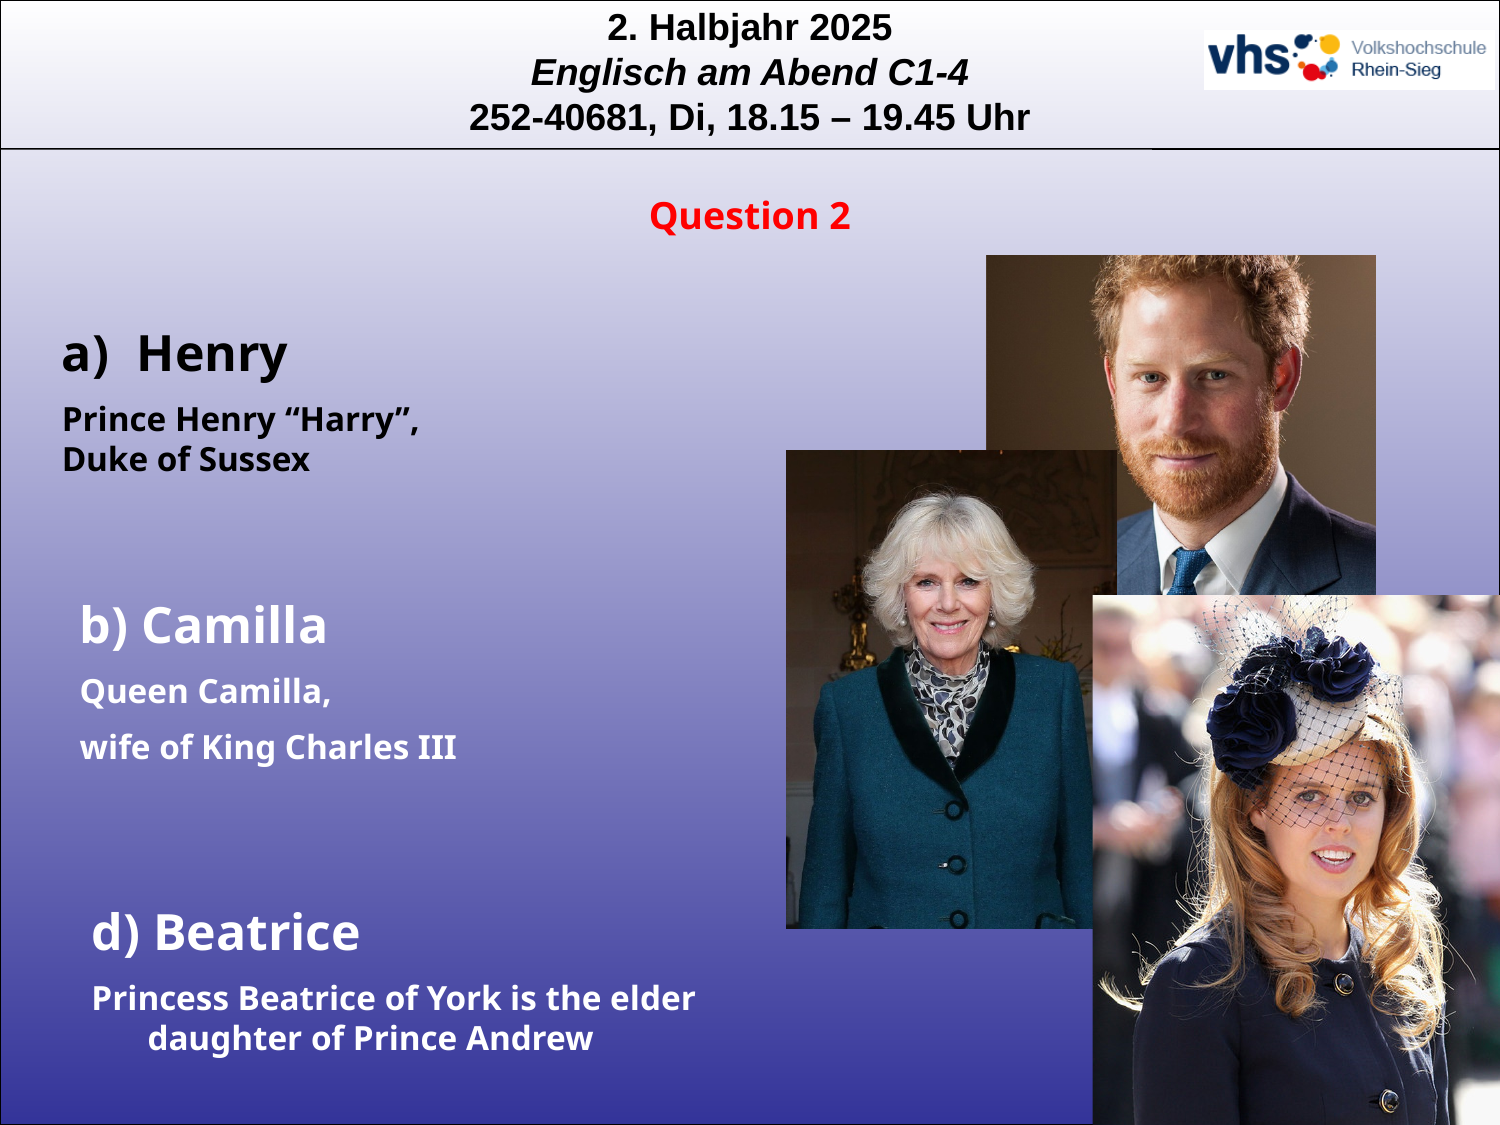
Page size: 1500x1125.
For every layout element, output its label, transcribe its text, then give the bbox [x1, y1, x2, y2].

text_box b) Camilla Queen Camilla, wife of King Charles III [64, 586, 768, 774]
picture [785, 255, 1500, 1125]
text_box d) Beatrice Princess Beatrice of York is the elder daughter of Prince Andrew [76, 893, 785, 1065]
text_box Henry Prince Henry “Harry”, Duke of Sussex [47, 314, 739, 486]
text_box Question 2 [0, 184, 1500, 245]
picture [1204, 30, 1495, 90]
